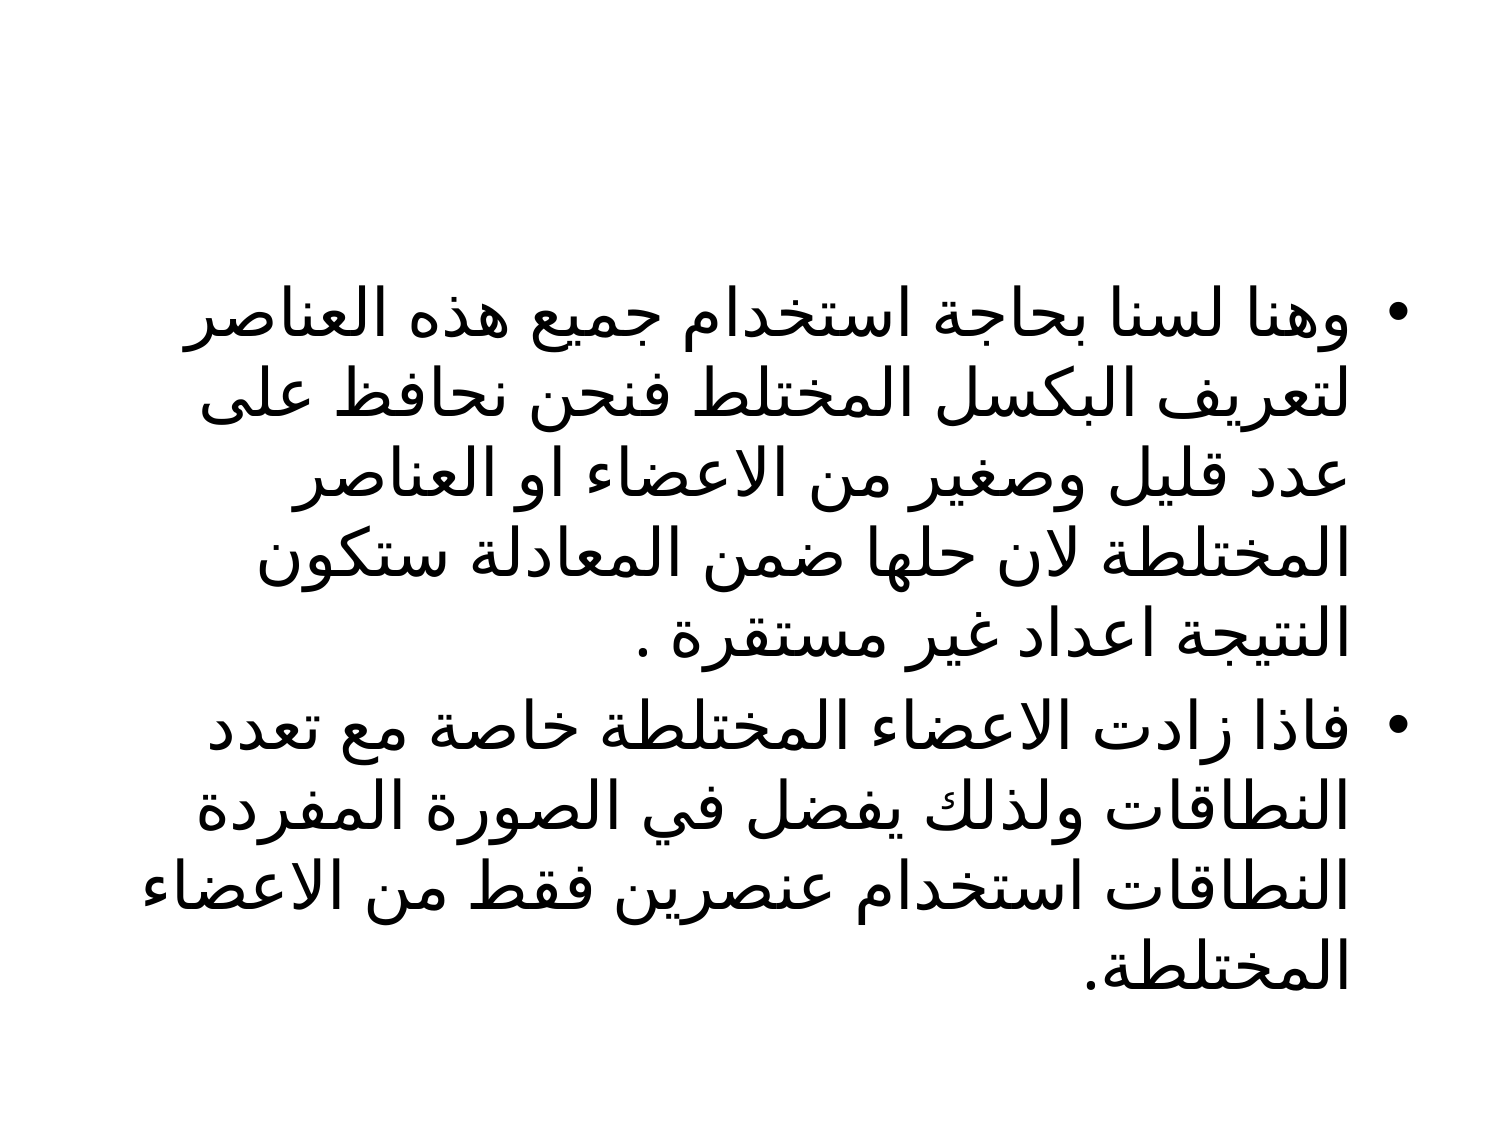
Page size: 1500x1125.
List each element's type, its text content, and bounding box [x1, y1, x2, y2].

list وهنا لسنا بحاجة استخدام جميع هذه العناصر لتعريف البكسل المختلط فنحن نحافظ على عدد قليل وصغير من الاعضاء او العناصر المختلطة لان حلها ضمن المعادلة ستكون النتيجة اعداد غير مستقرة . فاذا زادت الاعضاء المختلطة خاصة مع تعدد النطاقات ولذلك يفضل في الصورة المفردة النطاقات استخدام عنصرين فقط من الاعضاء المختلطة. [75, 262, 1425, 1005]
